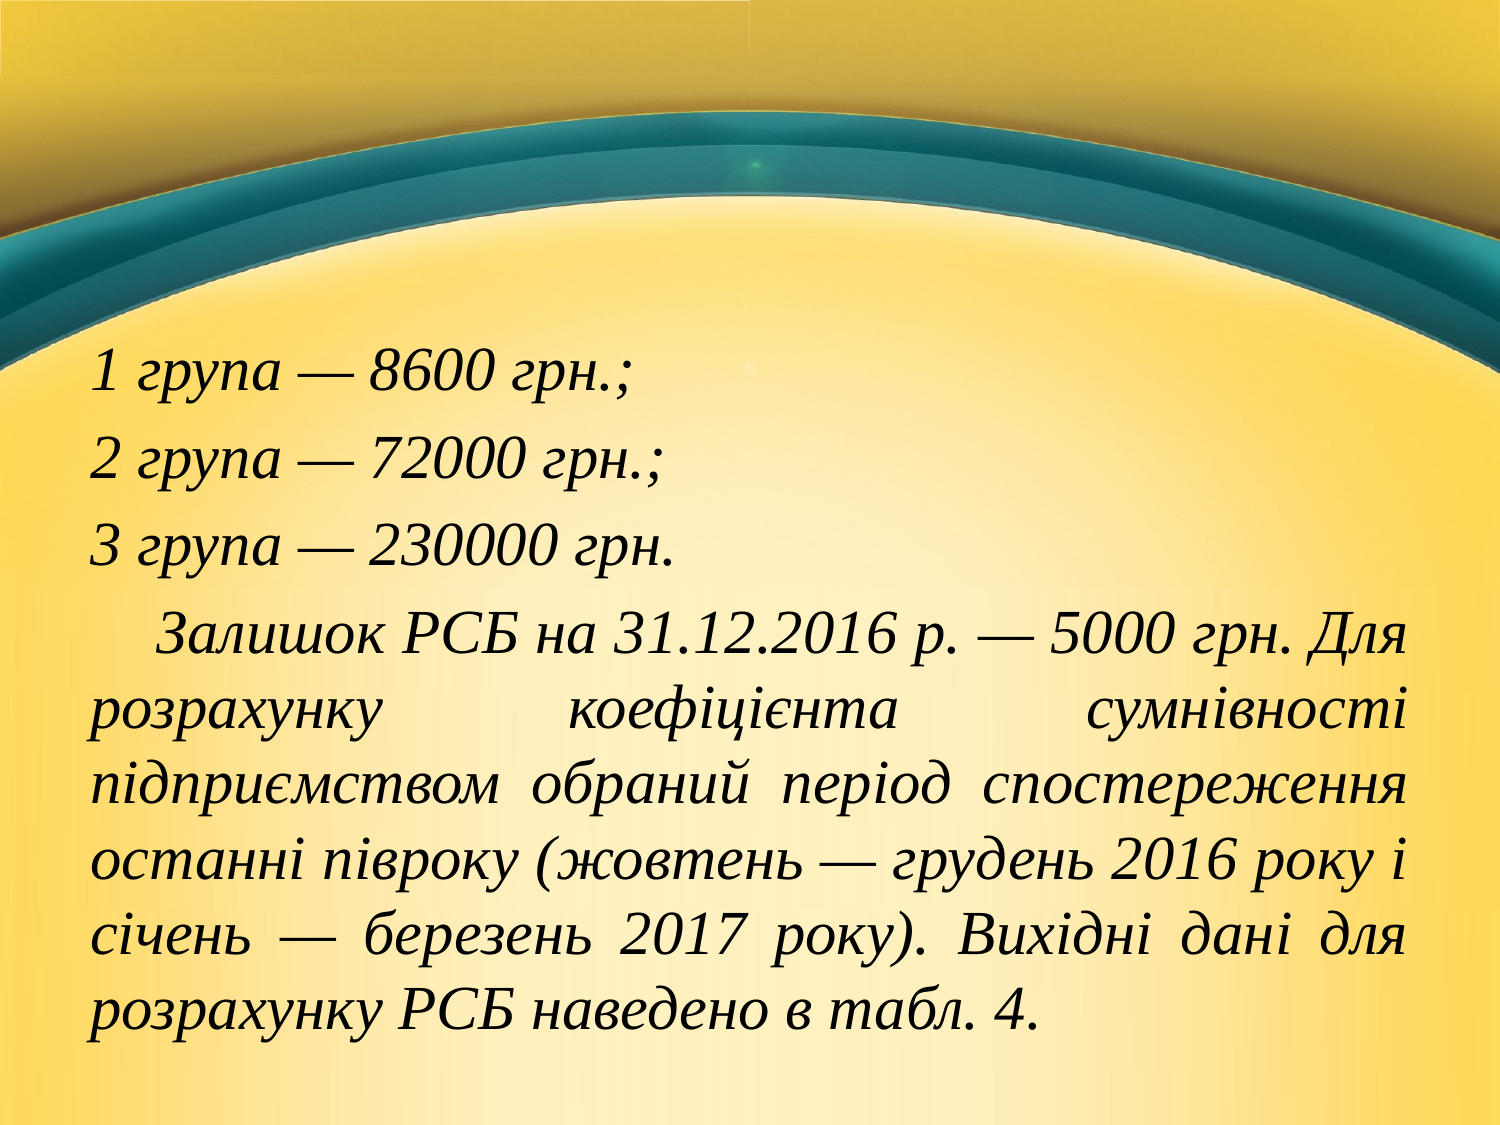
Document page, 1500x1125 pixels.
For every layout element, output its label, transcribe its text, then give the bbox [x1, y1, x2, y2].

picture [0, 0, 1500, 1125]
list 1 група — 8600 грн.; 2 група — 72000 грн.; 3 група — 230000 грн. Залишок РСБ на 31.12.2016 р. — 5000 грн. Для розрахунку коефіцієнта сумнівності підприємством обраний період спостереження останні півроку (жовтень — грудень 2016 року і січень — березень 2017 року). Вихідні дані для розрахунку РСБ наведено в табл. 4. [75, 320, 1425, 1063]
